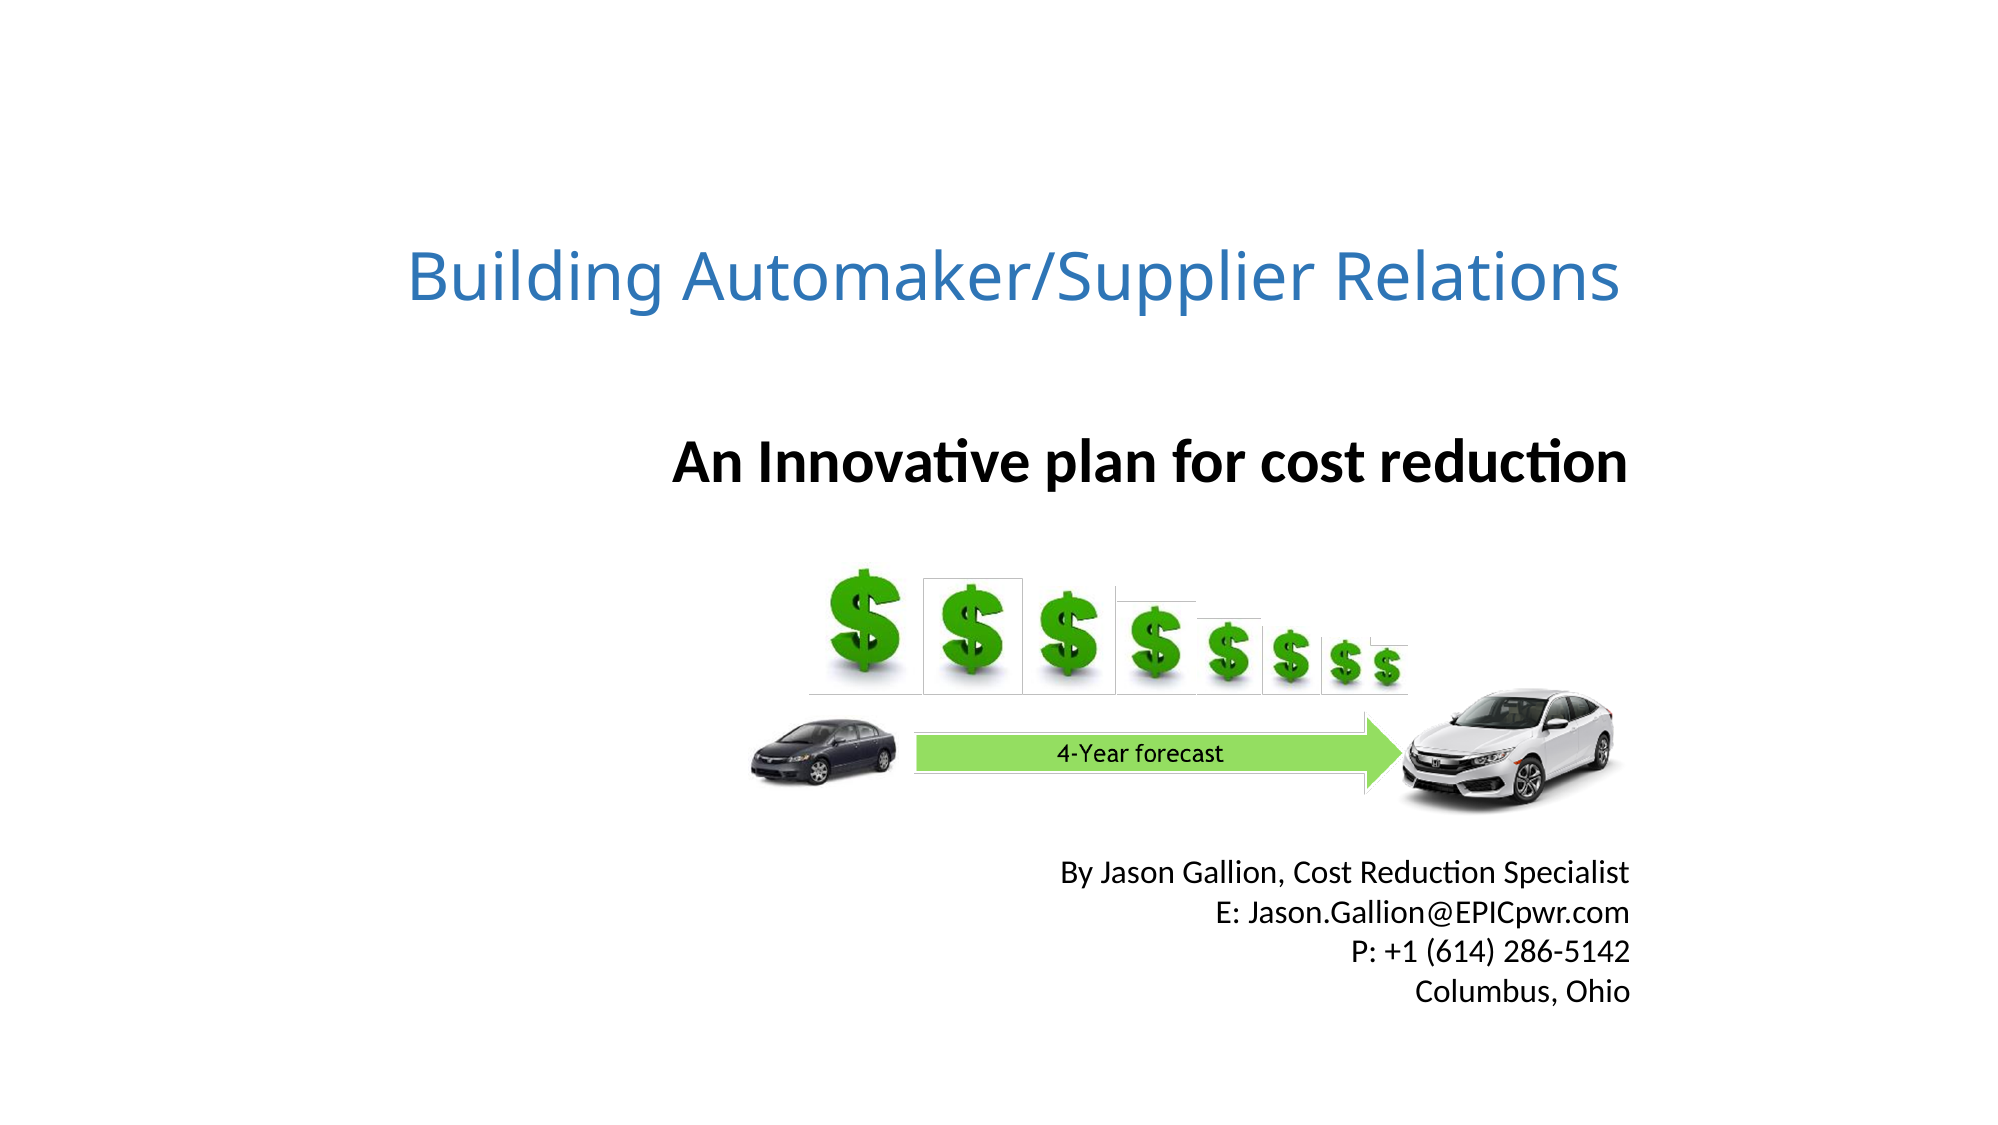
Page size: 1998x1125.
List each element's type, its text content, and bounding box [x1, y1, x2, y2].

text_box By Jason Gallion, Cost Reduction Specialist E: Jason.Gallion@EPICpwr.com P: +1 (614) 286-5142 Columbus, Ohio [907, 842, 1639, 1017]
text_box An Innovative plan for cost reduction [623, 412, 1639, 503]
text_box Building Automaker/Supplier Relations [48, 226, 1639, 322]
picture [748, 562, 1639, 821]
